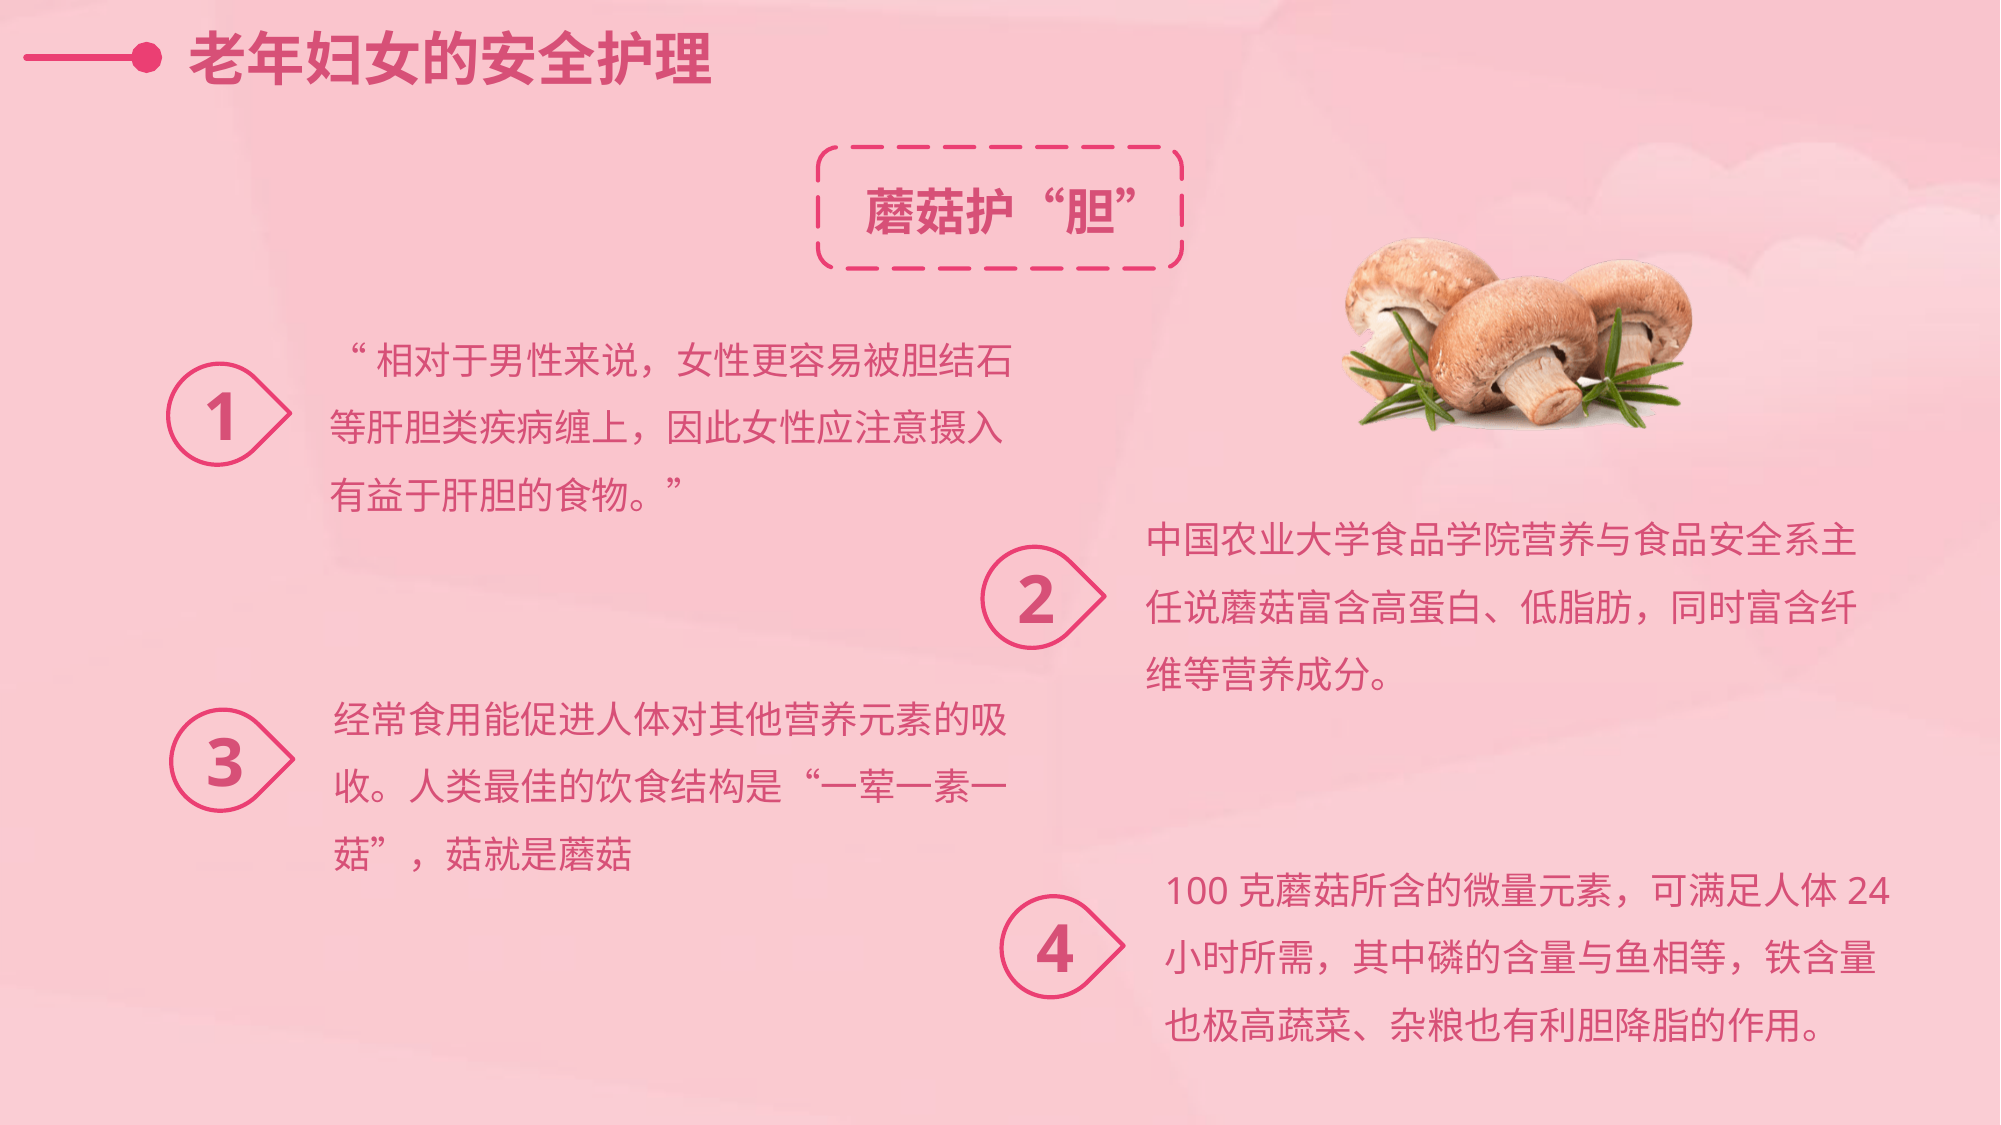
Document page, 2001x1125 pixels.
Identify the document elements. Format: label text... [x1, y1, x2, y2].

picture [1305, 180, 1729, 463]
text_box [170, 665, 1045, 886]
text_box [1000, 836, 1909, 1057]
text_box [167, 307, 1042, 527]
text_box 老年妇女的安全护理 [173, 14, 728, 100]
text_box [981, 486, 1876, 706]
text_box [817, 147, 1182, 269]
